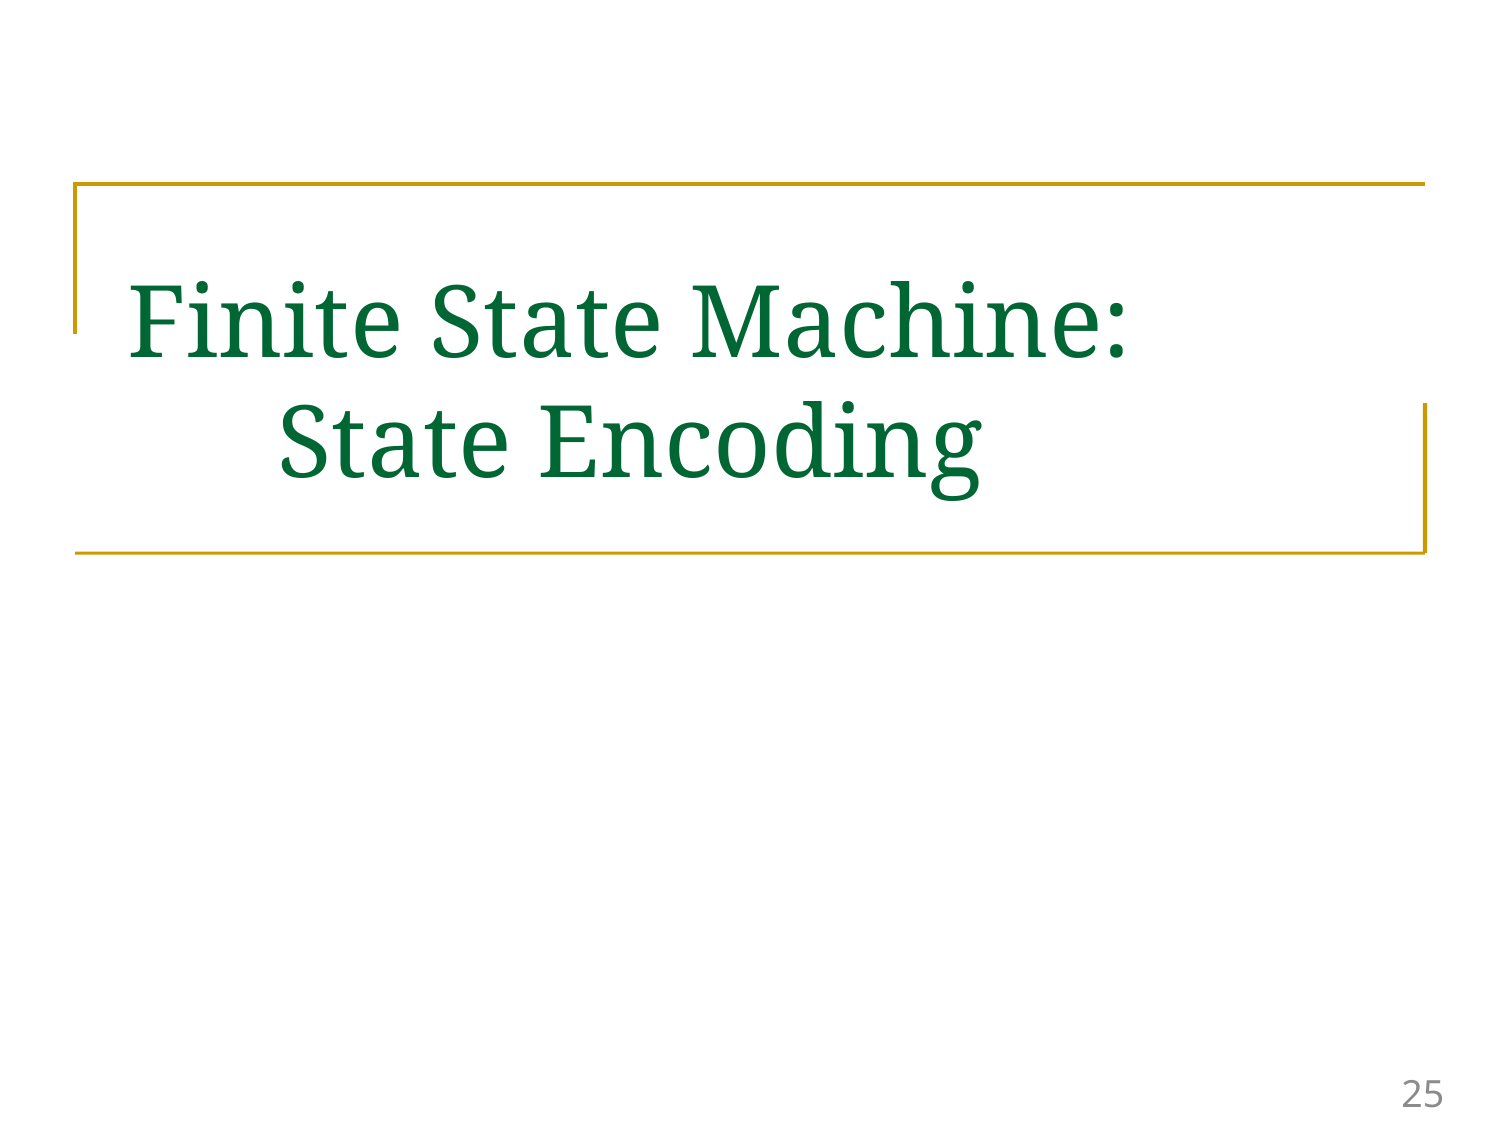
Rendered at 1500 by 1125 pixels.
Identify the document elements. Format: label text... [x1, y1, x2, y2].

slide_number 25 [1121, 1066, 1460, 1125]
title Finite State Machine: State Encoding [112, 249, 1413, 538]
